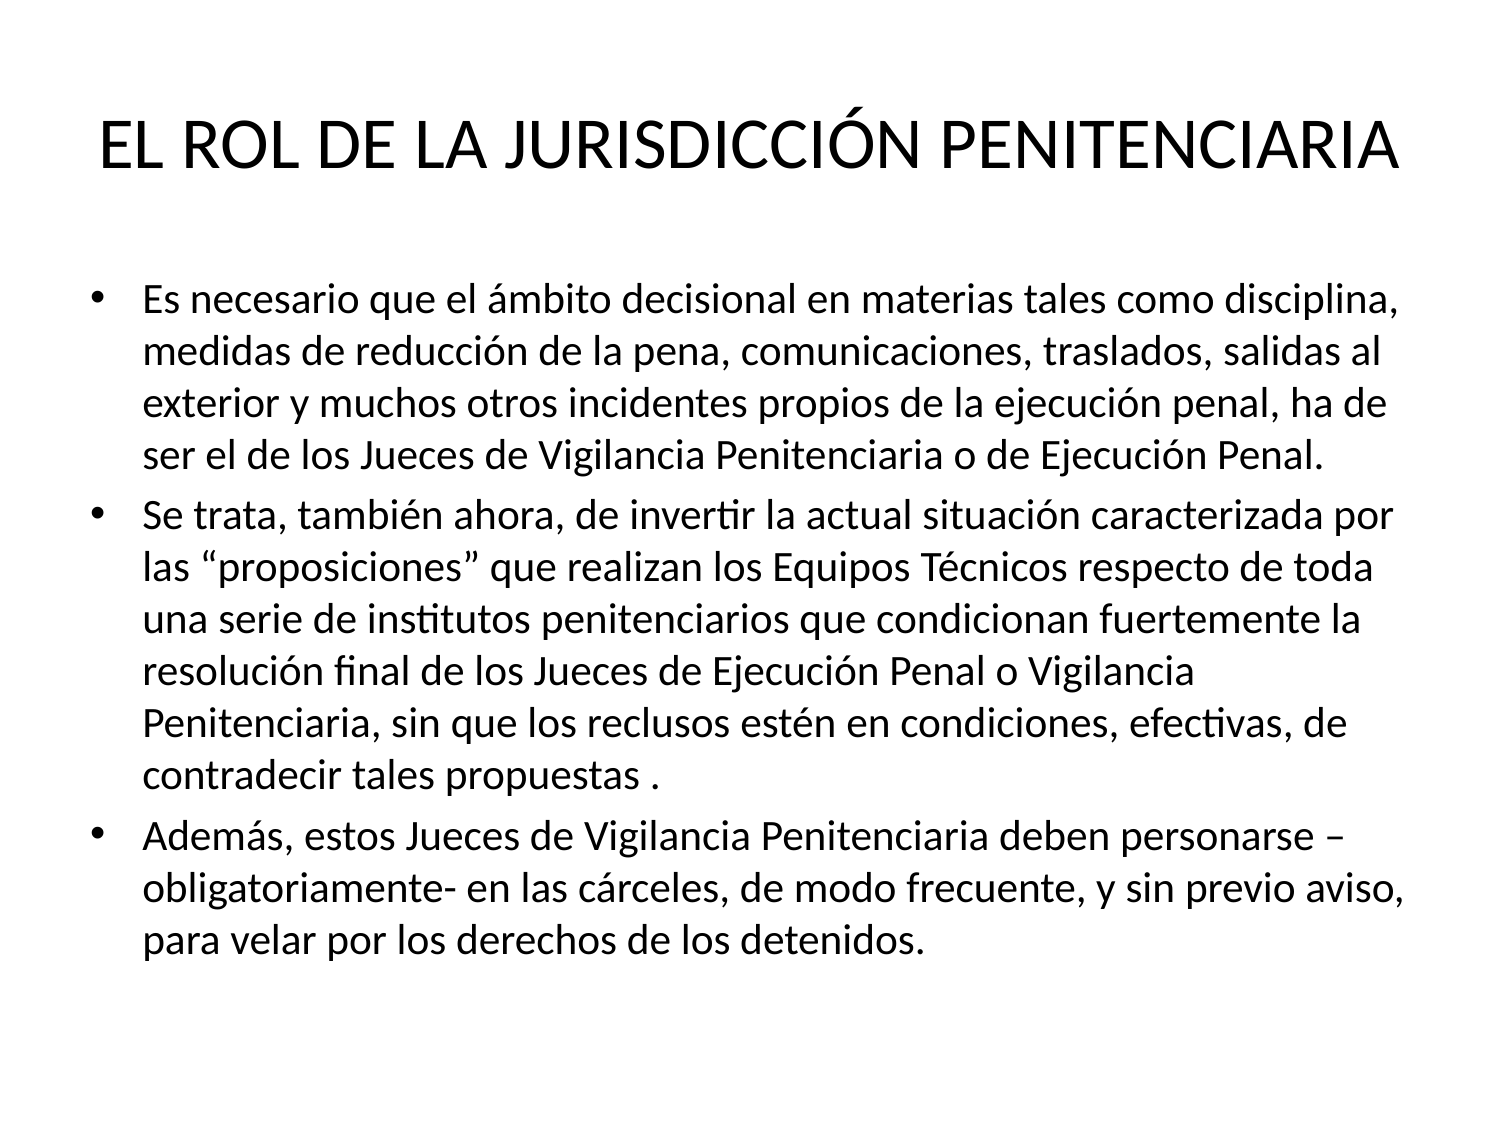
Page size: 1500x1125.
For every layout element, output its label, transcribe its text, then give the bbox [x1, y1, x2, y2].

title EL ROL DE LA JURISDICCIÓN PENITENCIARIA [75, 45, 1425, 233]
list Es necesario que el ámbito decisional en materias tales como disciplina, medidas de reducción de la pena, comunicaciones, traslados, salidas al exterior y muchos otros incidentes propios de la ejecución penal, ha de ser el de los Jueces de Vigilancia Penitenciaria o de Ejecución Penal. Se trata, también ahora, de invertir la actual situación caracterizada por las “proposiciones” que realizan los Equipos Técnicos respecto de toda una serie de institutos penitenciarios que condicionan fuertemente la resolución final de los Jueces de Ejecución Penal o Vigilancia Penitenciaria, sin que los reclusos estén en condiciones, efectivas, de contradecir tales propuestas . Además, estos Jueces de Vigilancia Penitenciaria deben personarse –obligatoriamente- en las cárceles, de modo frecuente, y sin previo aviso, para velar por los derechos de los detenidos. [75, 262, 1425, 1005]
